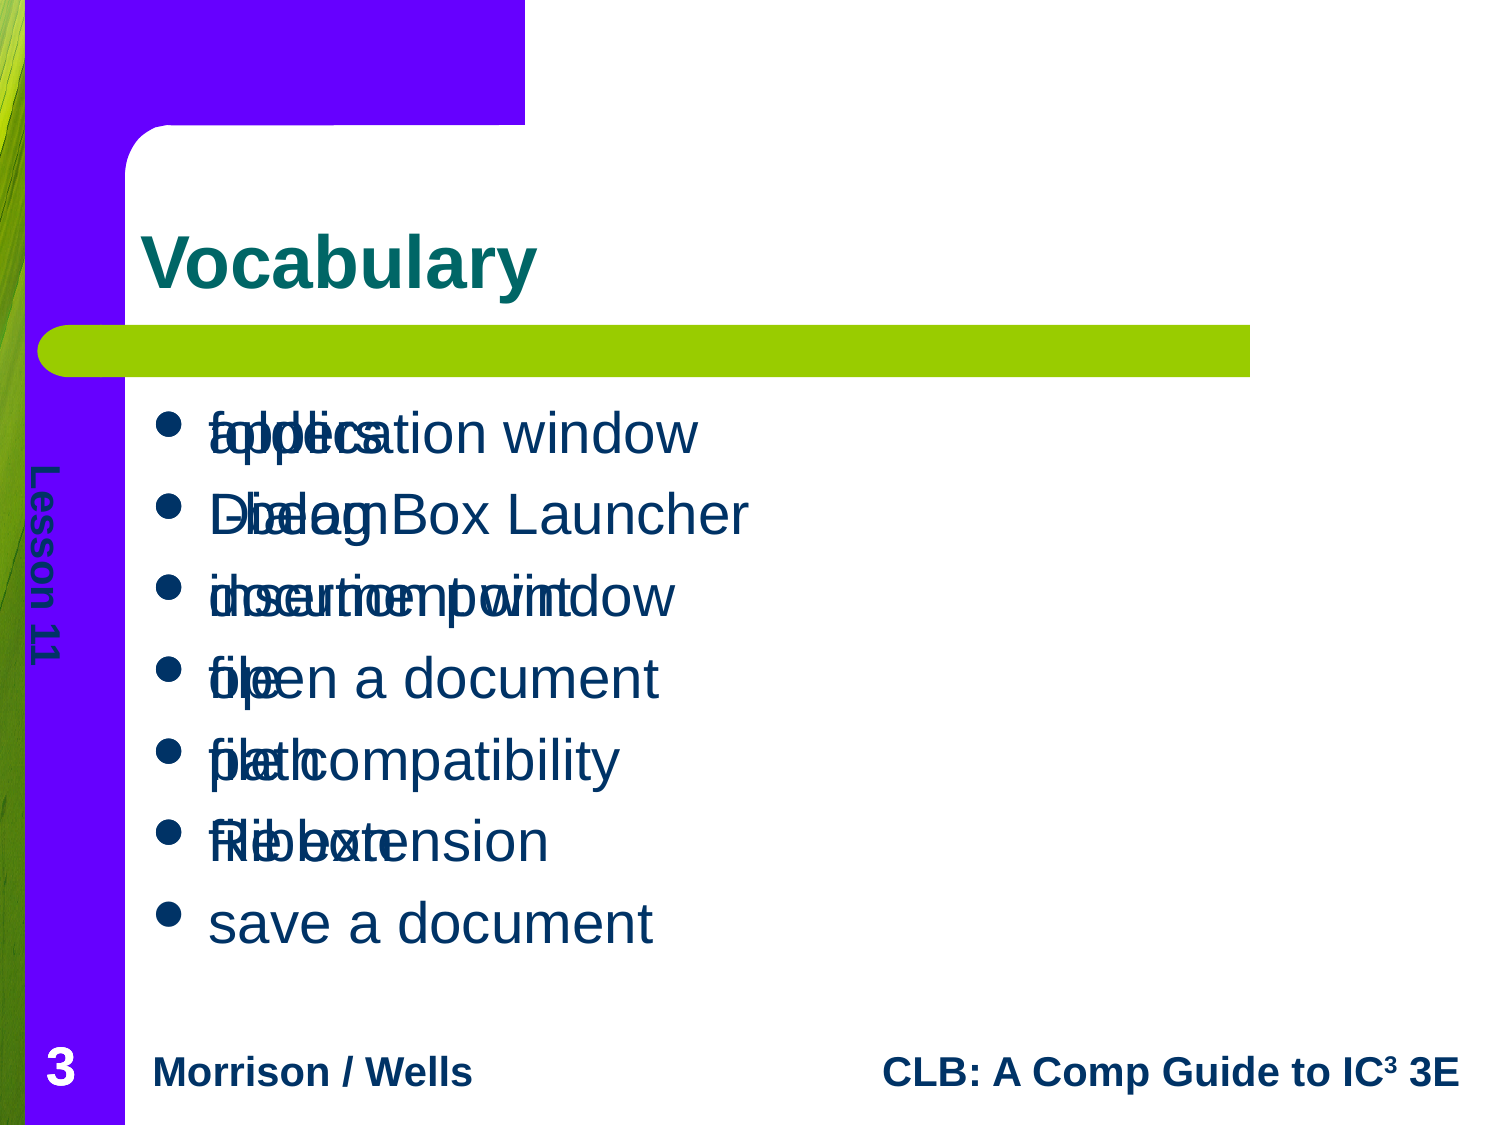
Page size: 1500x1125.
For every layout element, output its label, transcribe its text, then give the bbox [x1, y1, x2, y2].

title Vocabulary [124, 124, 1426, 313]
picture [0, 0, 25, 1125]
text_box 3 [13, 1023, 111, 1105]
list folders I-beam insertion point open a document path Ribbon save a document [137, 387, 1400, 999]
